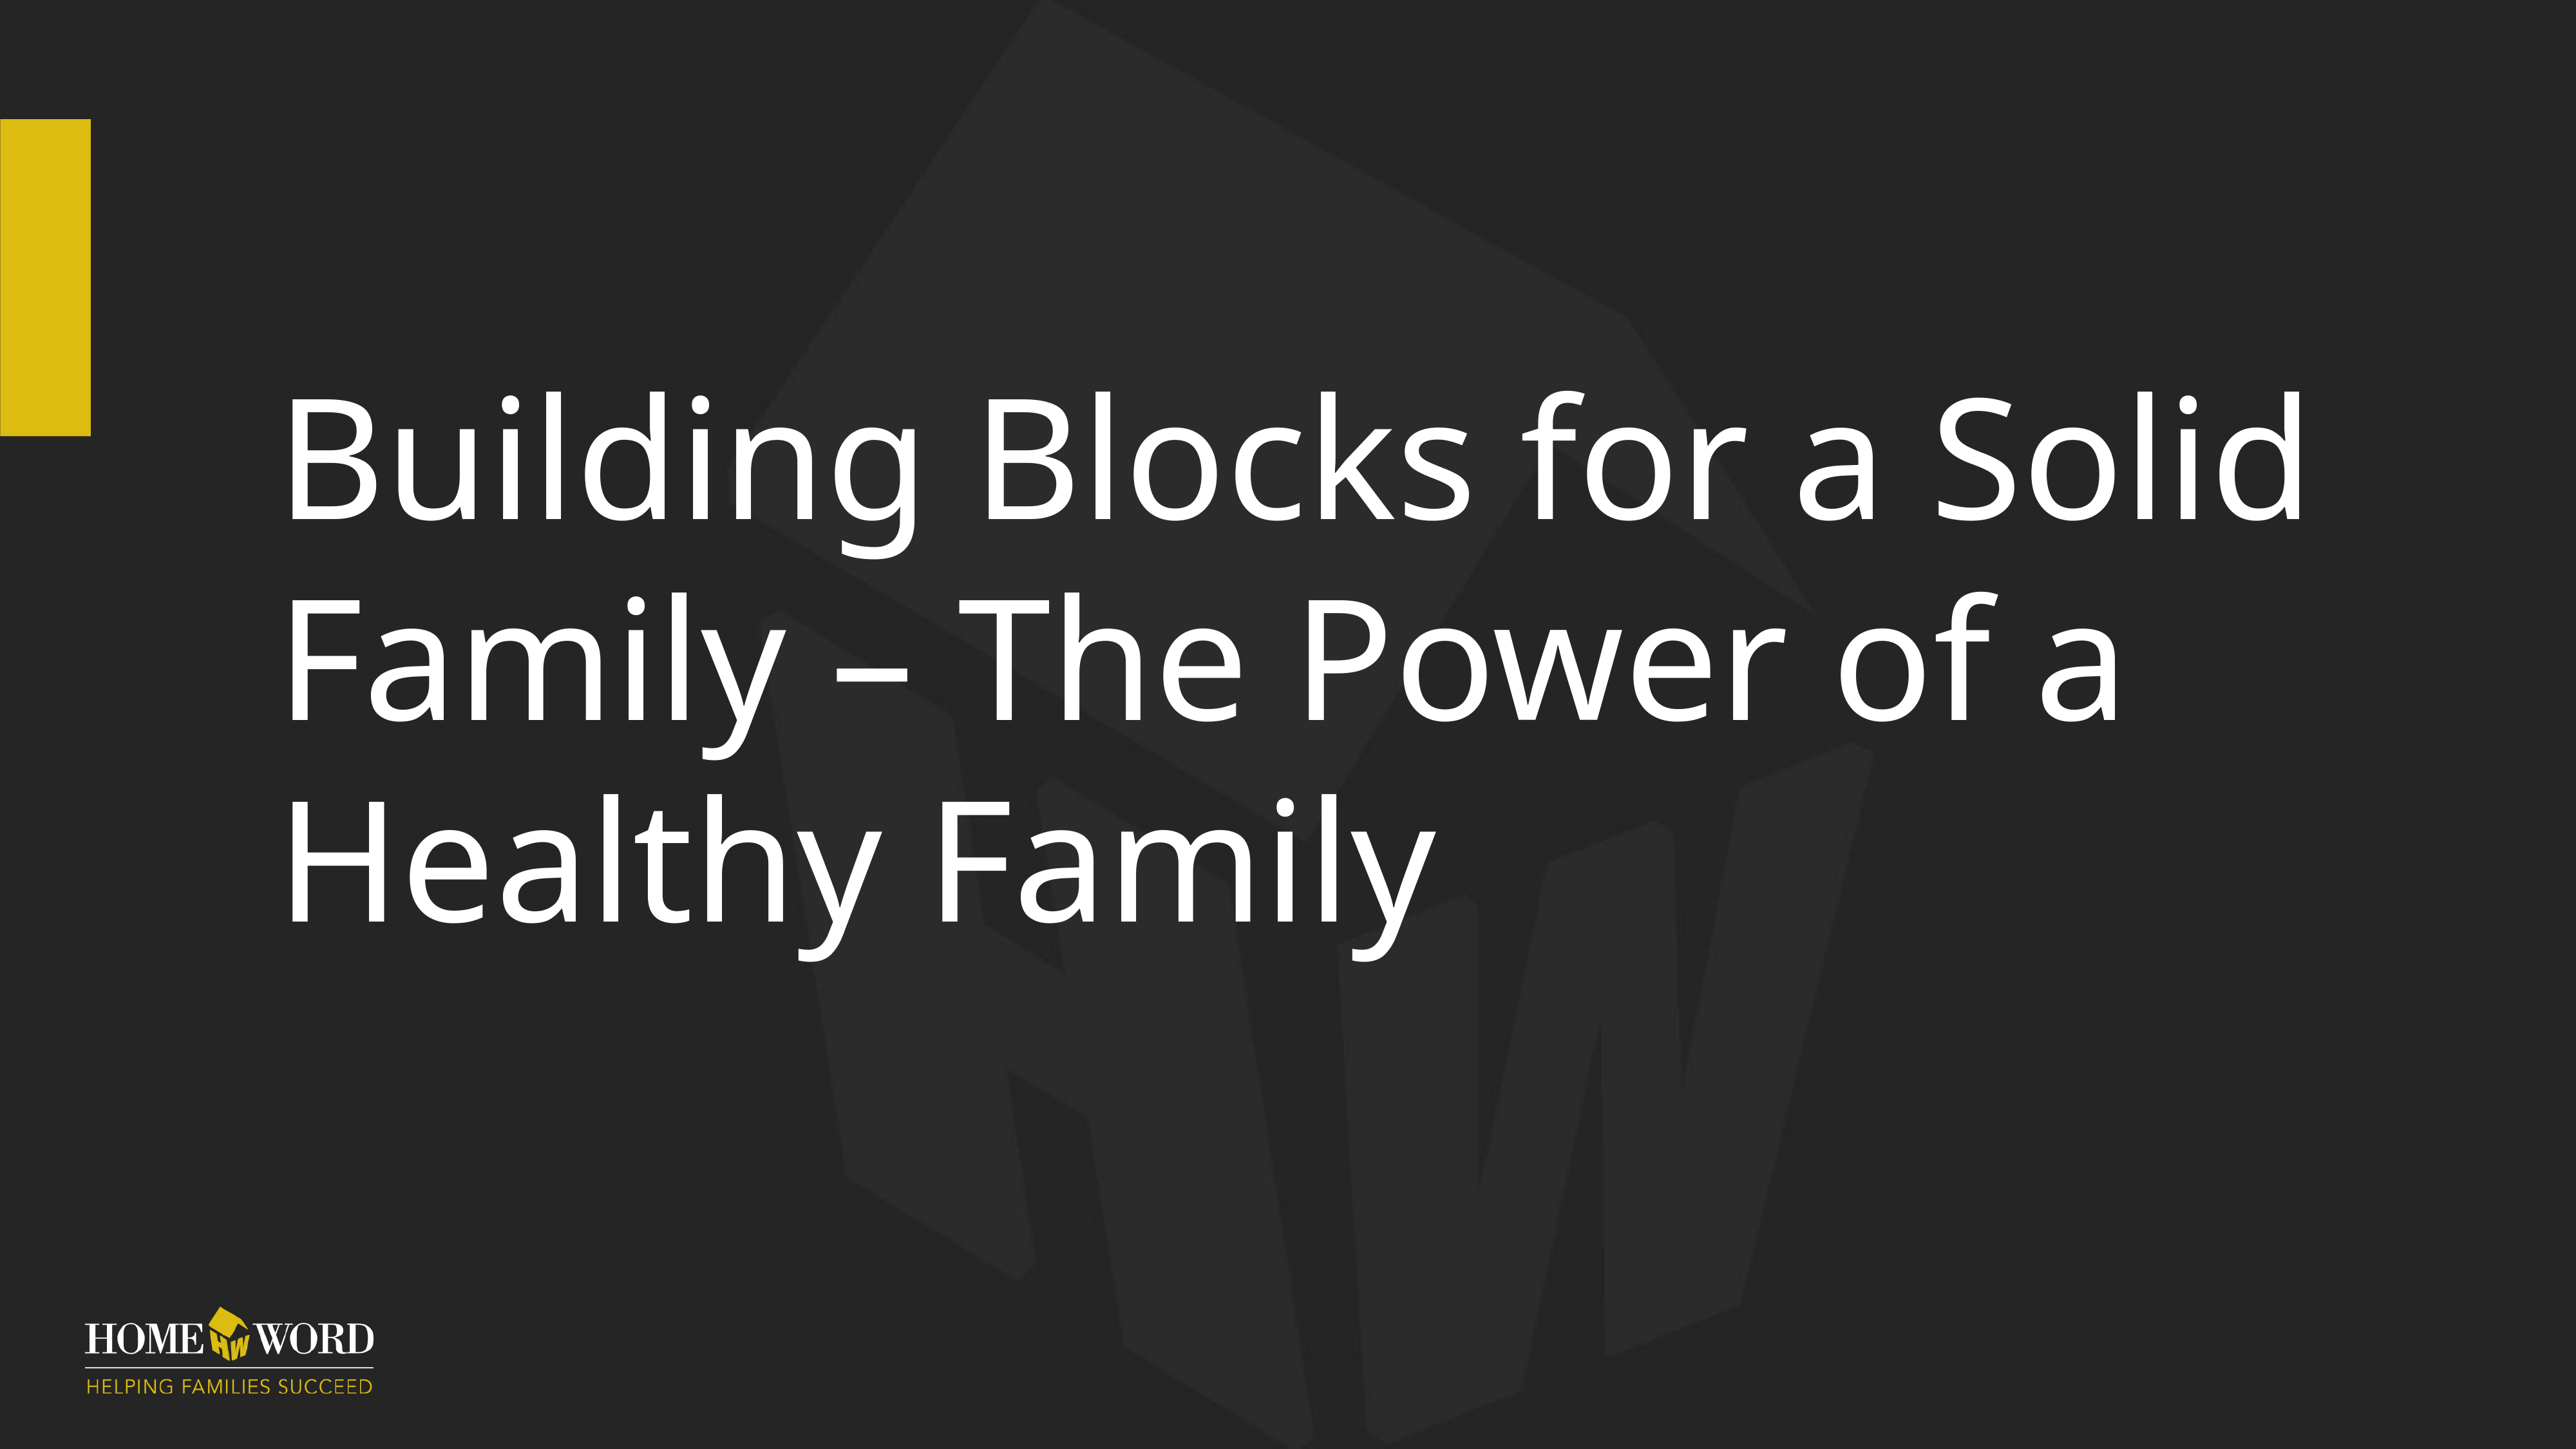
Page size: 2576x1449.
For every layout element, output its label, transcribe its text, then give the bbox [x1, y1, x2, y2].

picture [0, 0, 2576, 1449]
title Building Blocks for a Solid Family – The Power of a Healthy Family [270, 345, 2447, 1159]
